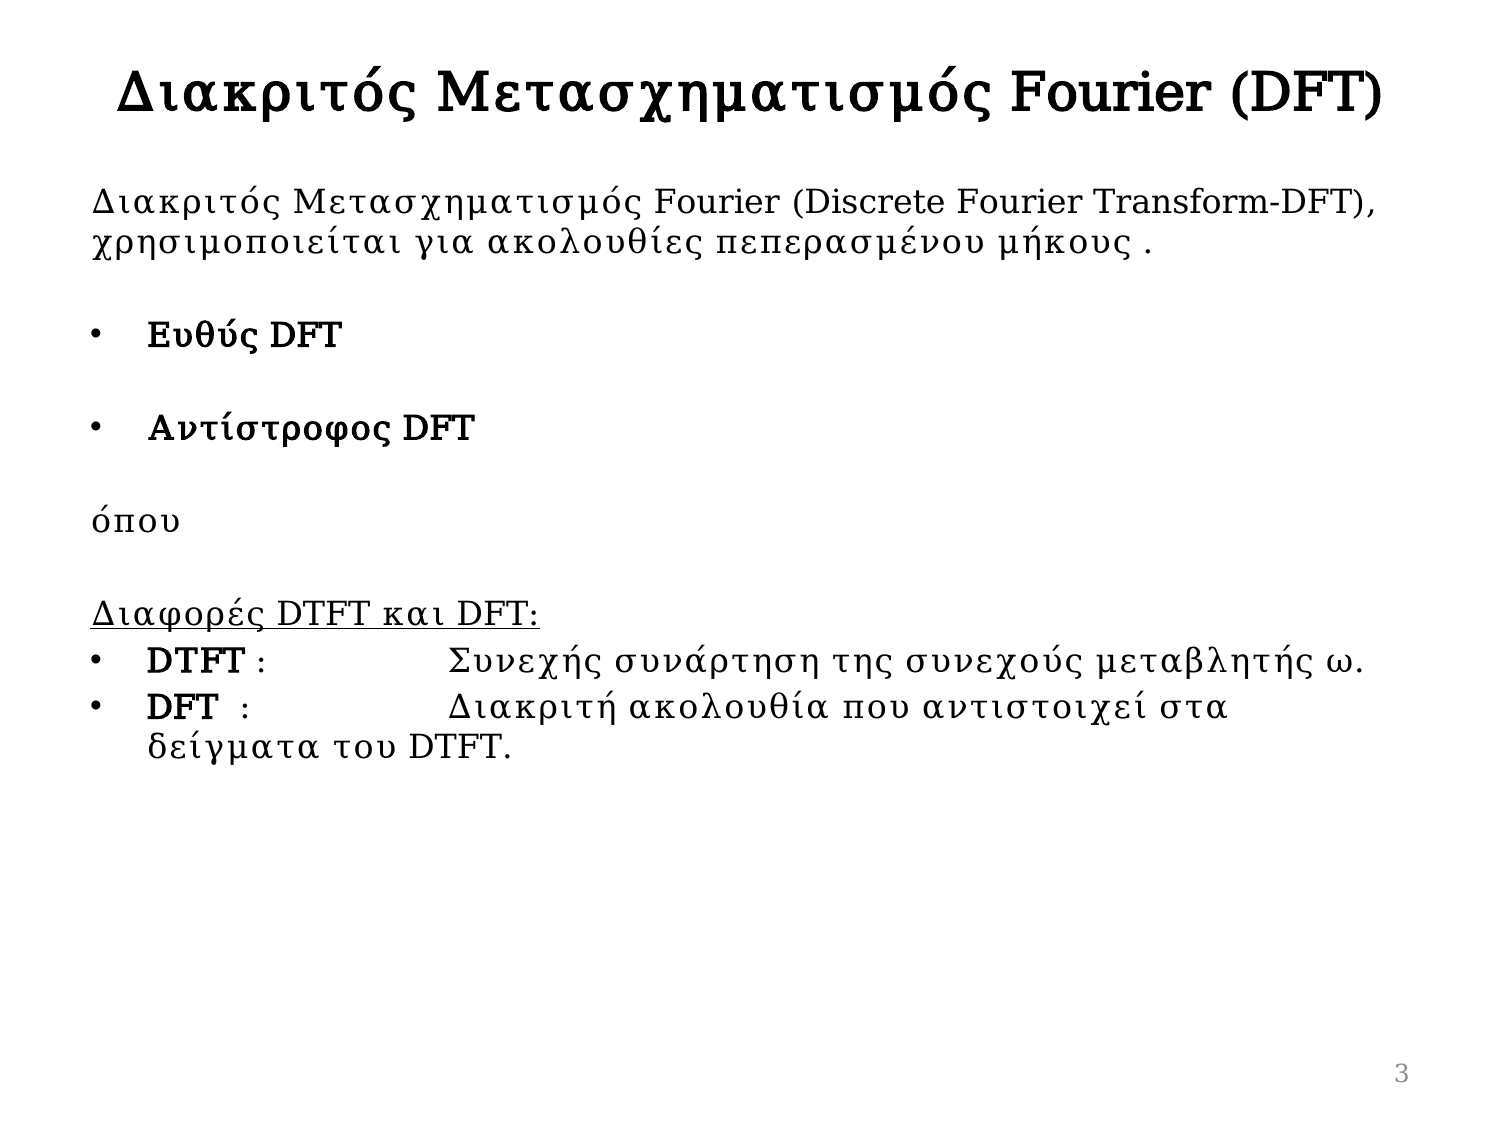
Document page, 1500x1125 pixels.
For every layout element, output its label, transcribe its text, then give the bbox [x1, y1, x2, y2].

slide_number 3 [1222, 1042, 1425, 1103]
title Διακριτός Μετασχηματισμός Fourier (DFT) [75, 19, 1425, 159]
